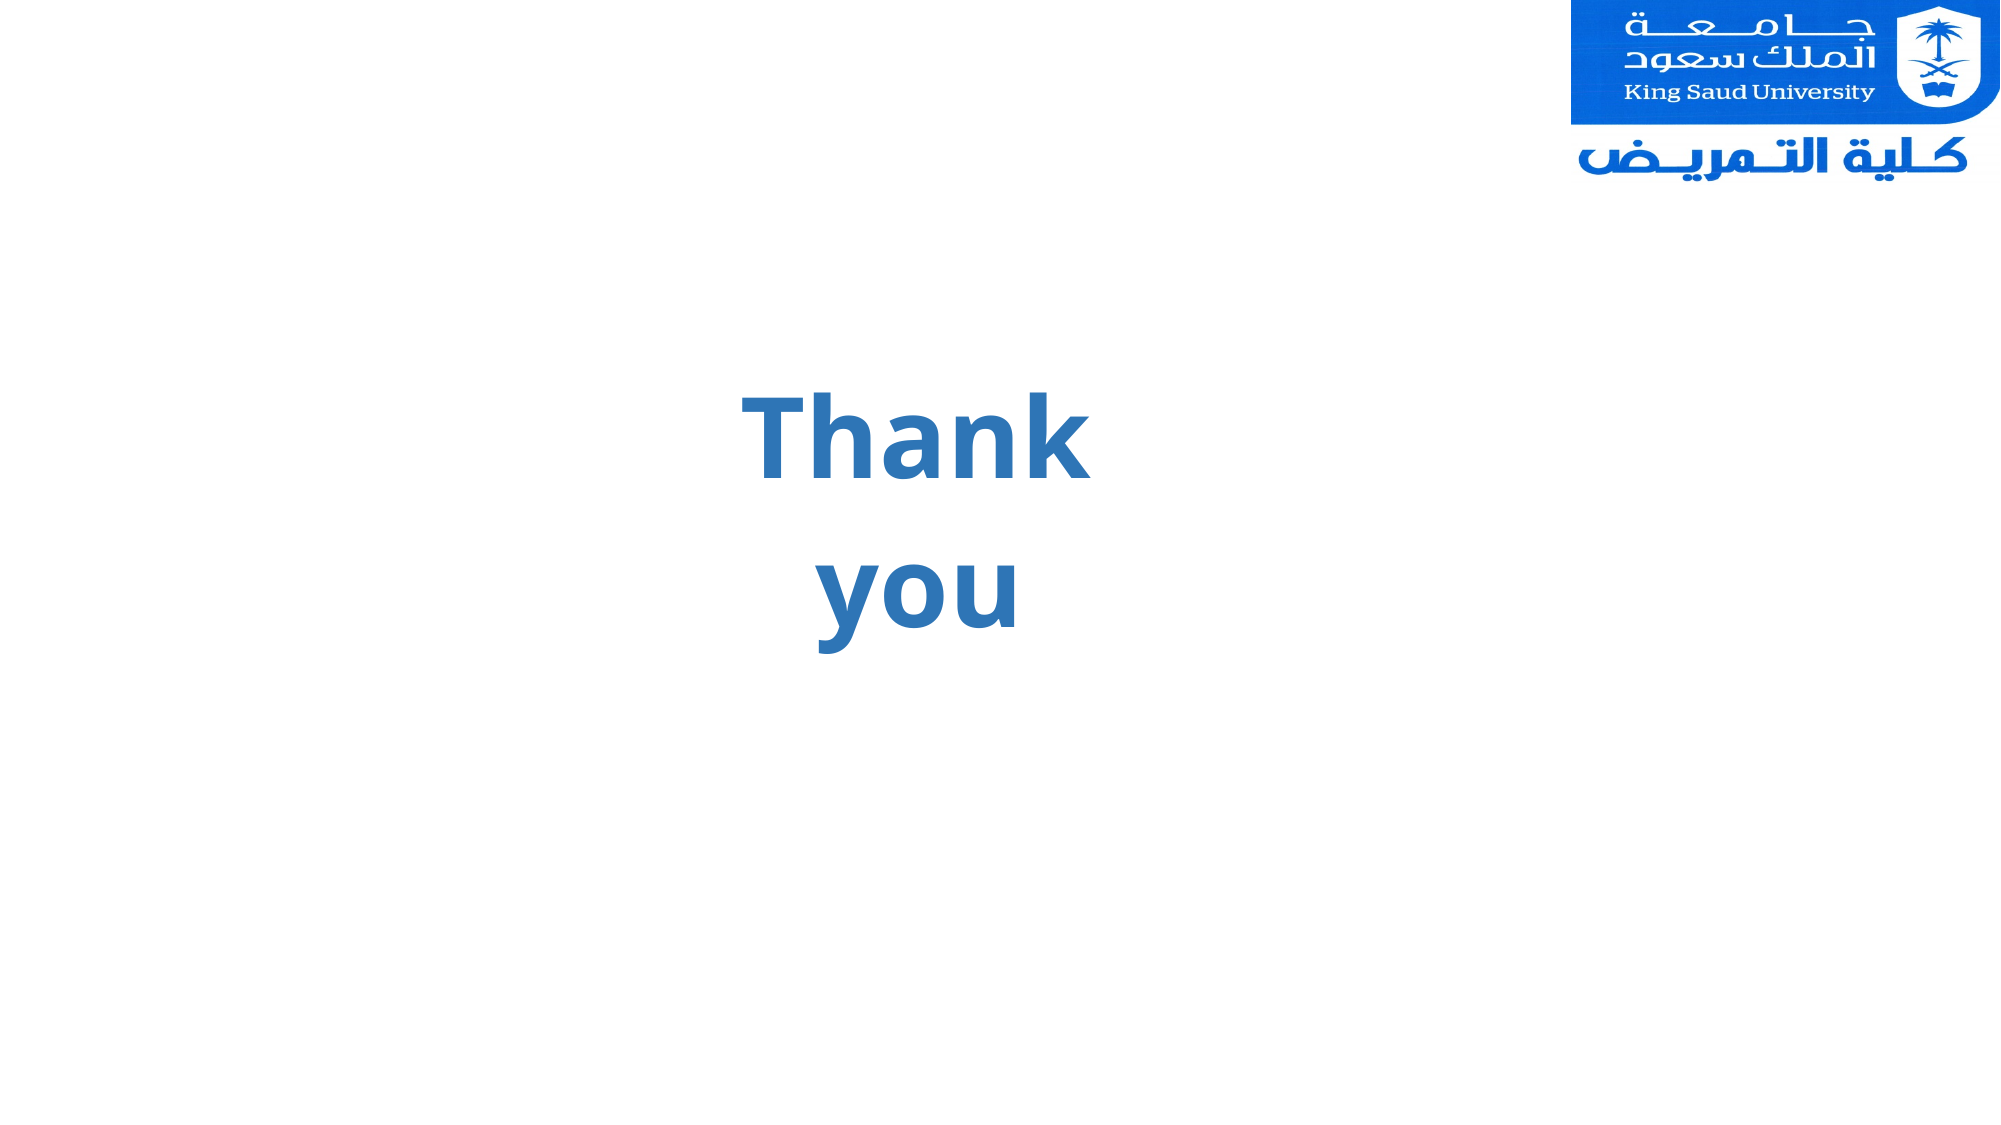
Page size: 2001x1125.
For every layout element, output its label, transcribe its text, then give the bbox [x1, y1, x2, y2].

title Thank you [725, 392, 1332, 610]
picture [1571, 0, 2000, 185]
